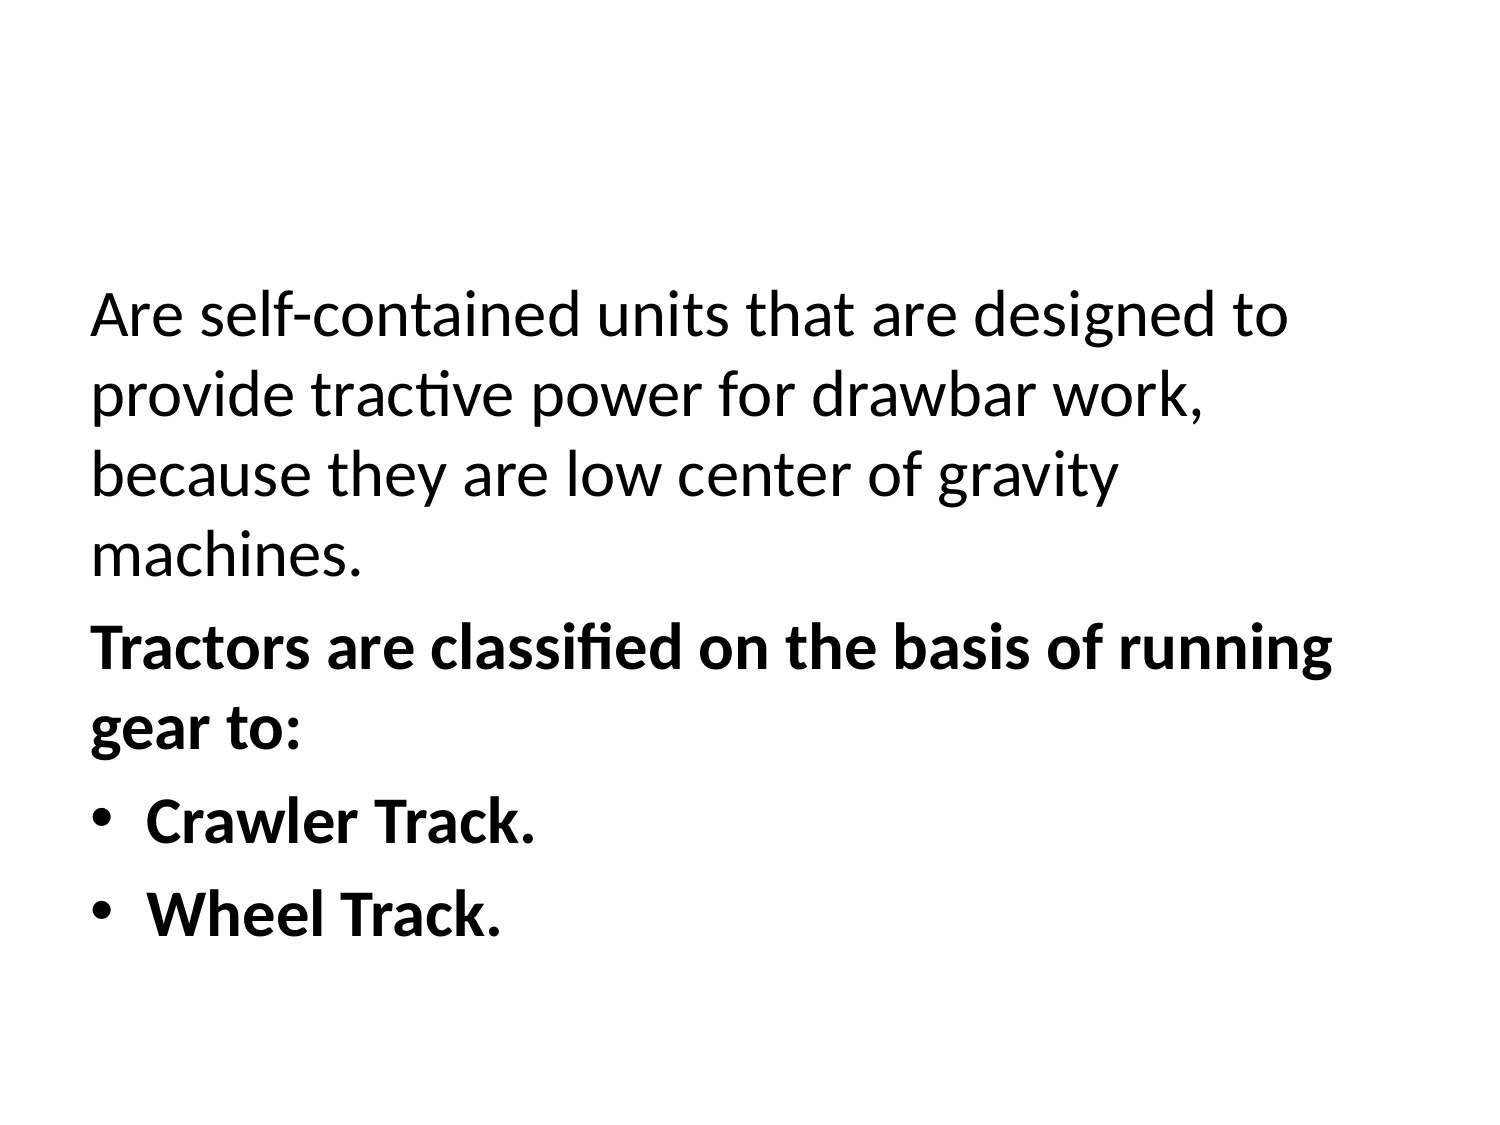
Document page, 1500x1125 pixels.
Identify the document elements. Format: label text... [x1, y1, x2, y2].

list Are self-contained units that are designed to provide tractive power for drawbar work, because they are low center of gravity machines. Tractors are classified on the basis of running gear to: Crawler Track. Wheel Track. [75, 262, 1425, 1005]
